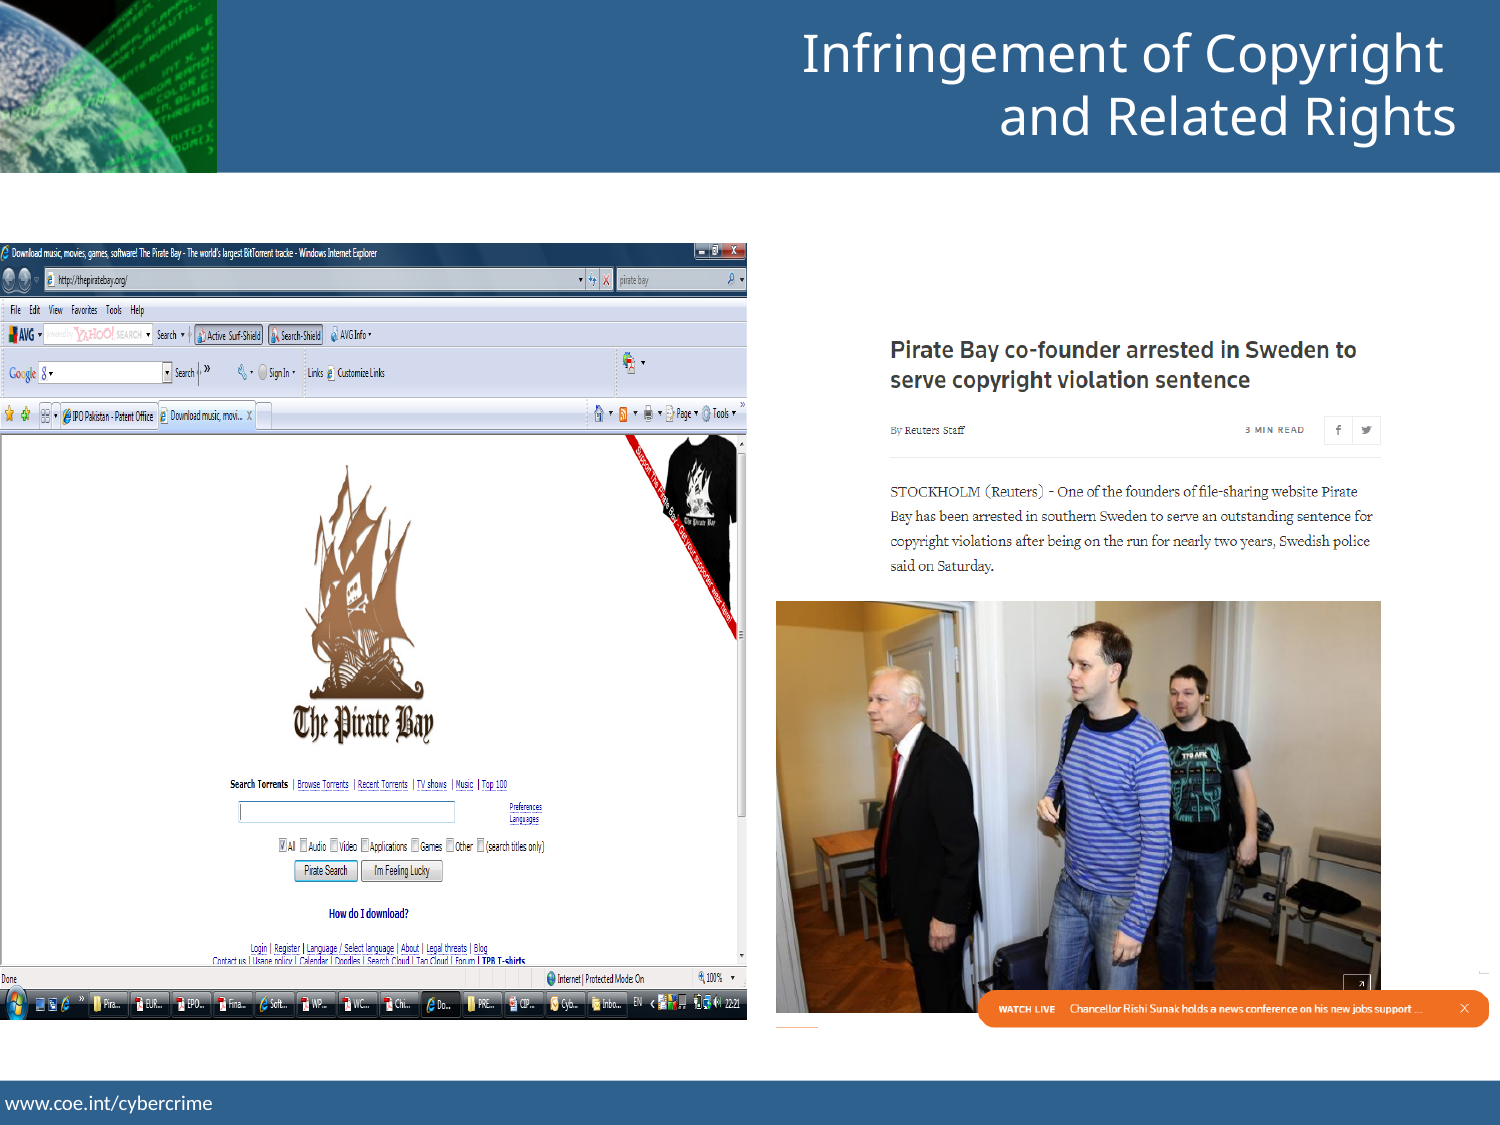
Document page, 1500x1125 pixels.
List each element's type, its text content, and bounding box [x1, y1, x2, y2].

picture [0, 0, 217, 173]
picture [0, 243, 747, 1021]
text_box Infringement of Copyright and Related Rights [220, 13, 1473, 154]
picture [753, 314, 1500, 1035]
